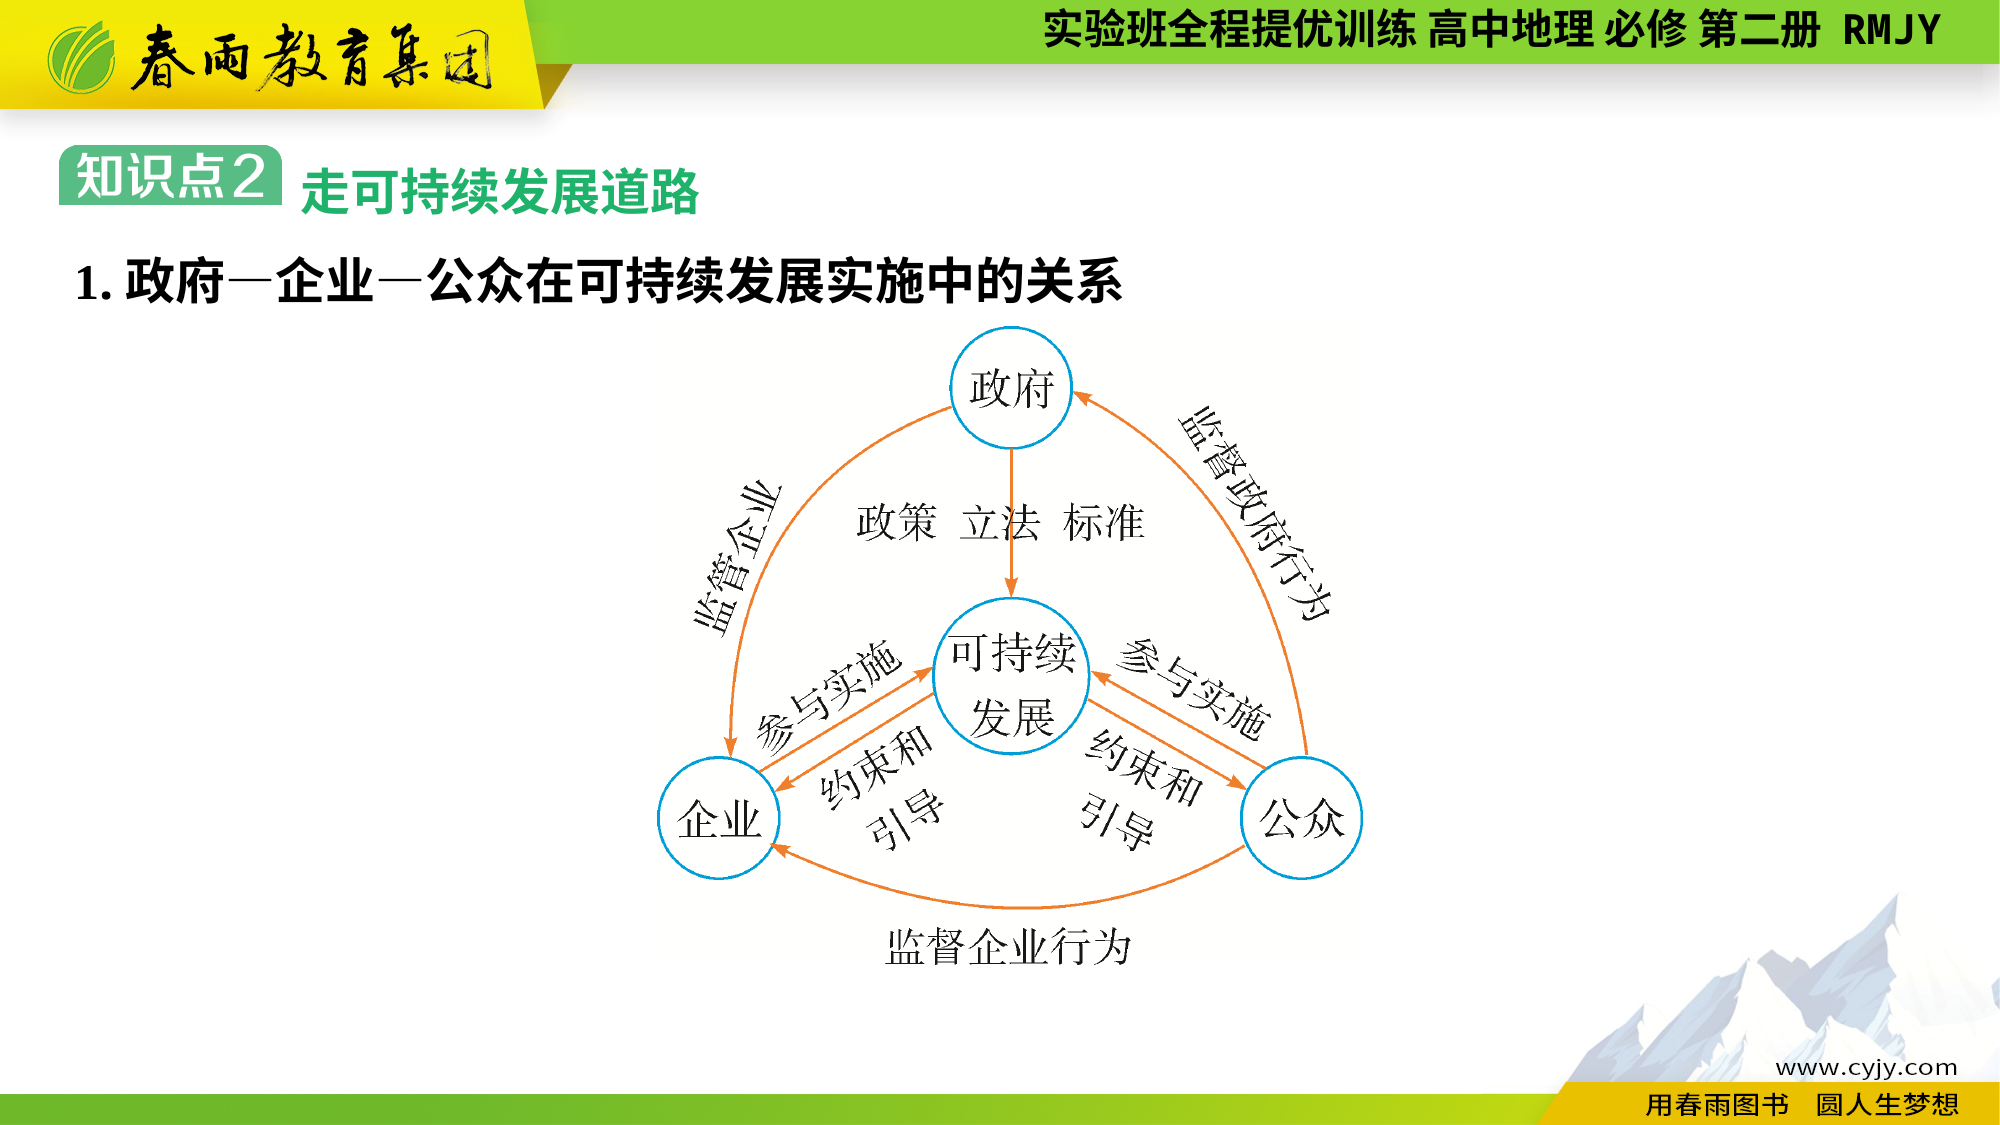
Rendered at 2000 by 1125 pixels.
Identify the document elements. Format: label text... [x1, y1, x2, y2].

list 走可持续发展道路 1.政府—企业—公众在可持续发展实施中的关系 [59, 122, 1944, 320]
picture [0, 0, 2000, 1125]
